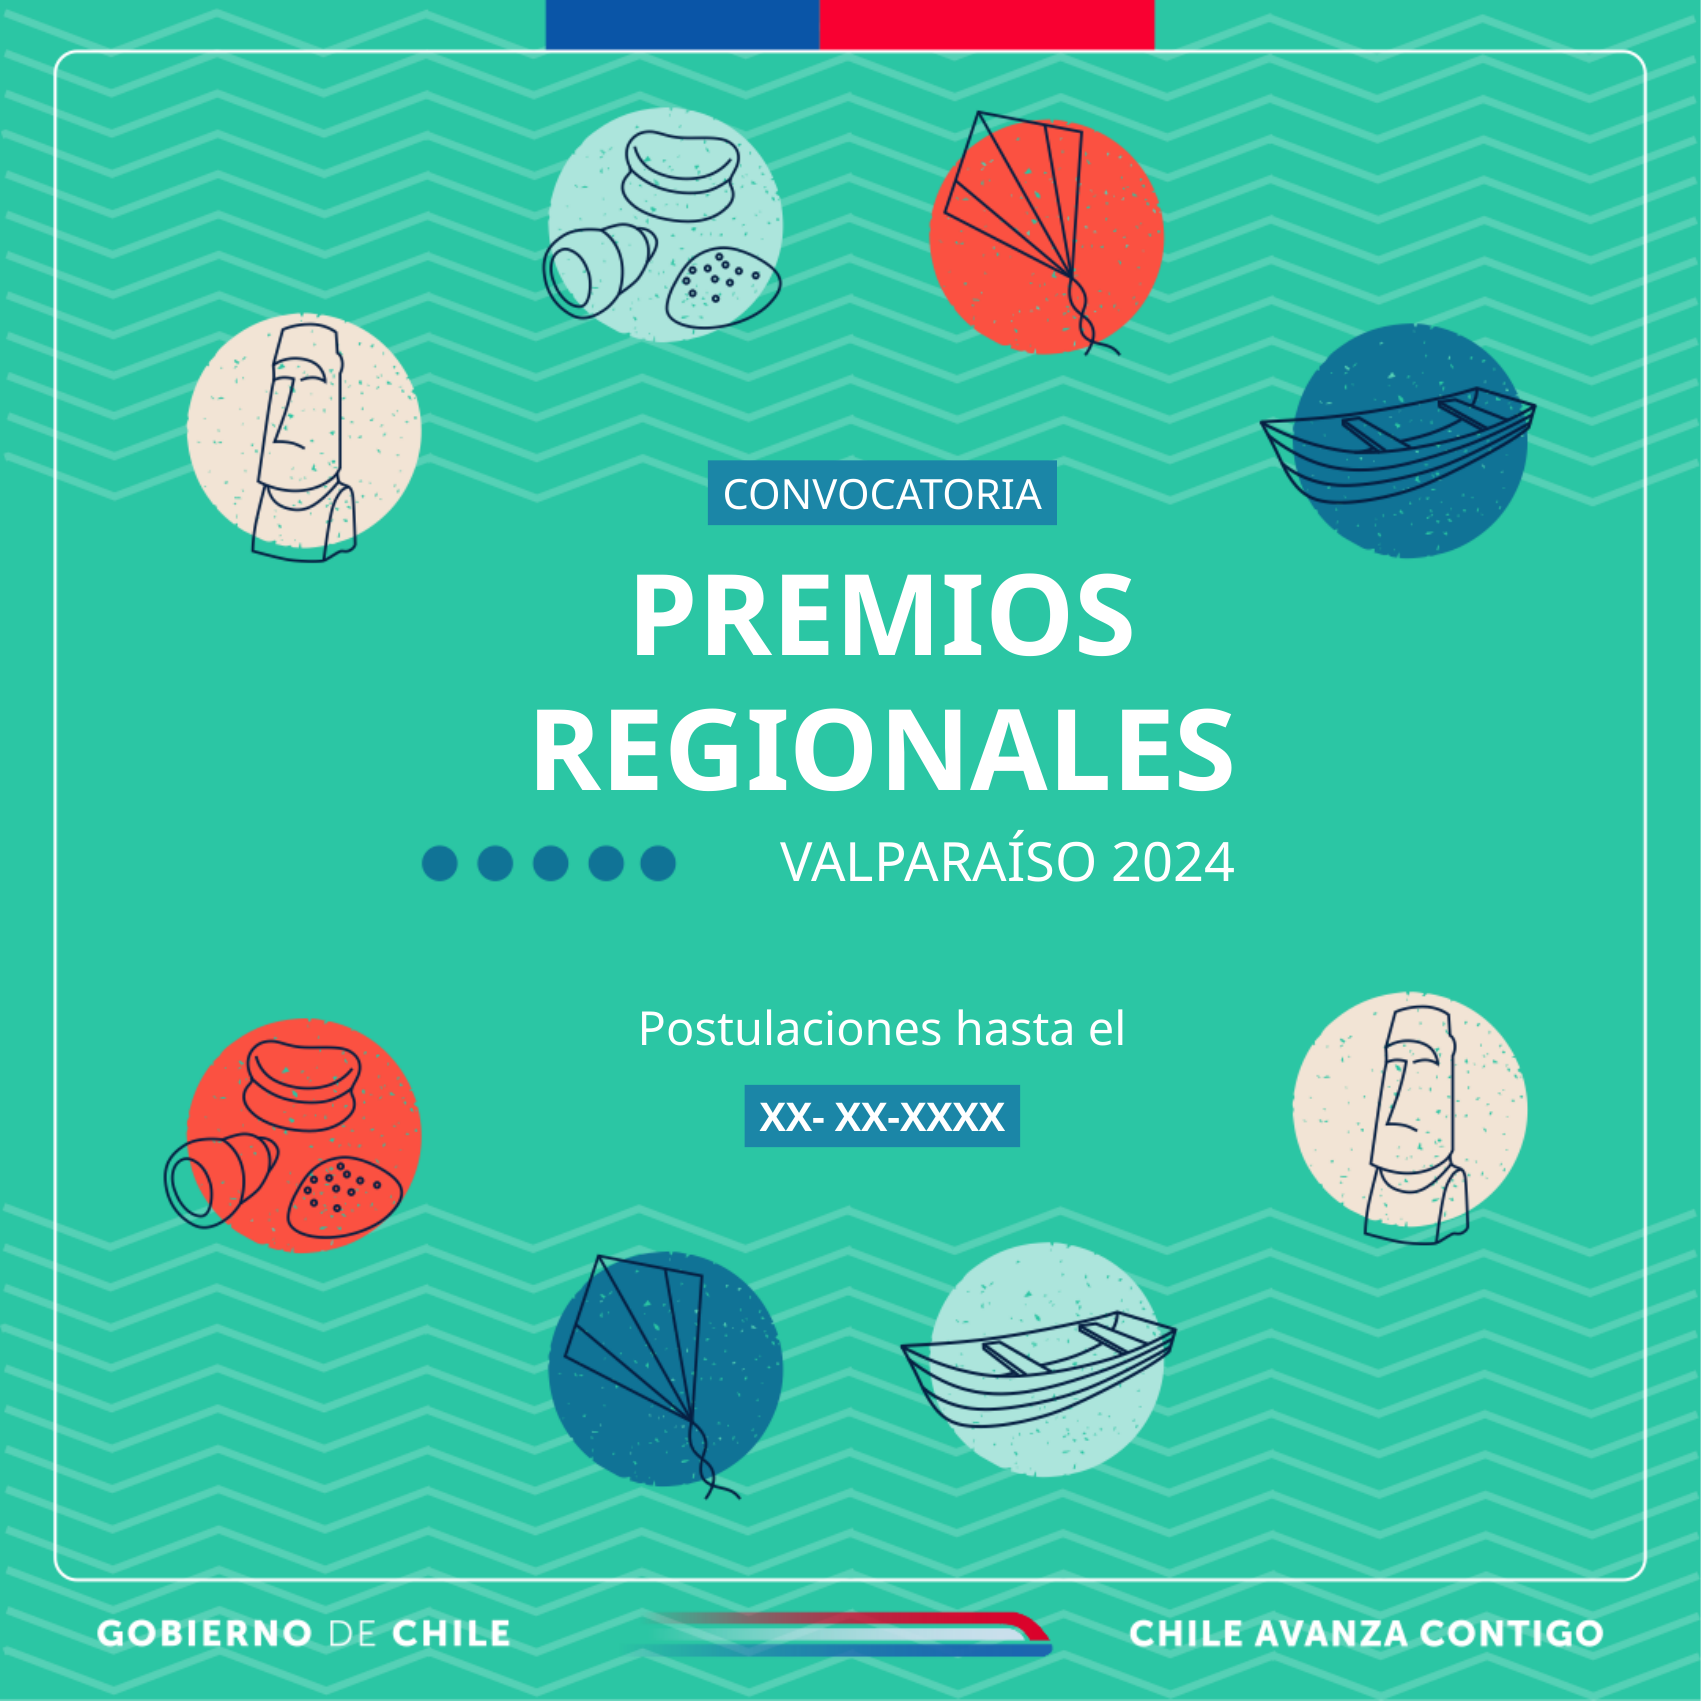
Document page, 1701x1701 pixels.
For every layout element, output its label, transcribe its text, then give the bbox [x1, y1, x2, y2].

text_box XX- XX-XXXX [744, 1084, 1021, 1148]
text_box VALPARAÍSO 2024 [766, 819, 1326, 900]
text_box CONVOCATORIA [707, 460, 1057, 526]
text_box PREMIOS REGIONALES [425, 535, 1340, 821]
text_box Postulaciones hasta el [606, 991, 1159, 1063]
